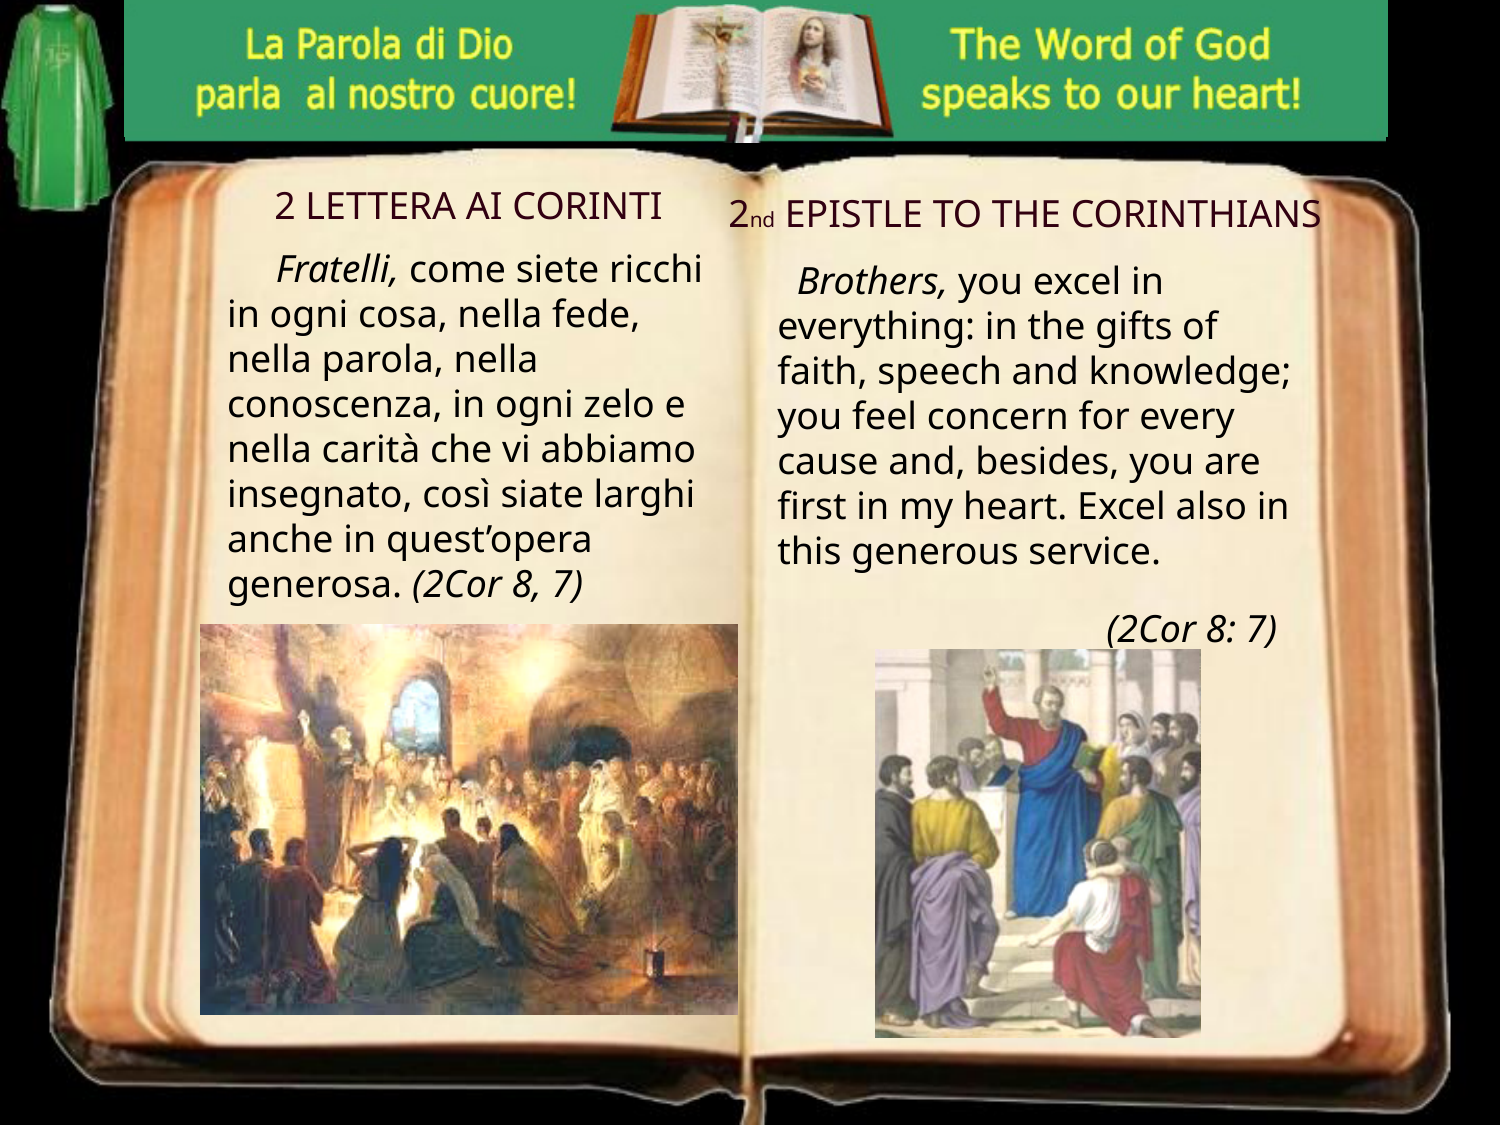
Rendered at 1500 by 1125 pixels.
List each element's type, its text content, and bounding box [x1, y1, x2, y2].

title 2nd EPISTLE TO THE CORINTHIANS [687, 174, 1363, 250]
picture [0, 0, 1500, 1125]
text_box 2 LETTERA AI CORINTI [212, 174, 725, 235]
text_box Brothers, you excel in everything: in the gifts of faith, speech and knowledge; you feel concern for every cause and, besides, you are first in my heart. Excel also in this generous service. [762, 249, 1313, 625]
text_box (2Cor 8: 7) [1091, 597, 1293, 658]
text_box [124, 0, 1388, 137]
text_box Fratelli, come siete ricchi in ogni cosa, nella fede, nella parola, nella conoscenza, in ogni zelo e nella carità che vi abbiamo insegnato, così siate larghi anche in quest’opera generosa. (2Cor 8, 7) [212, 237, 750, 613]
